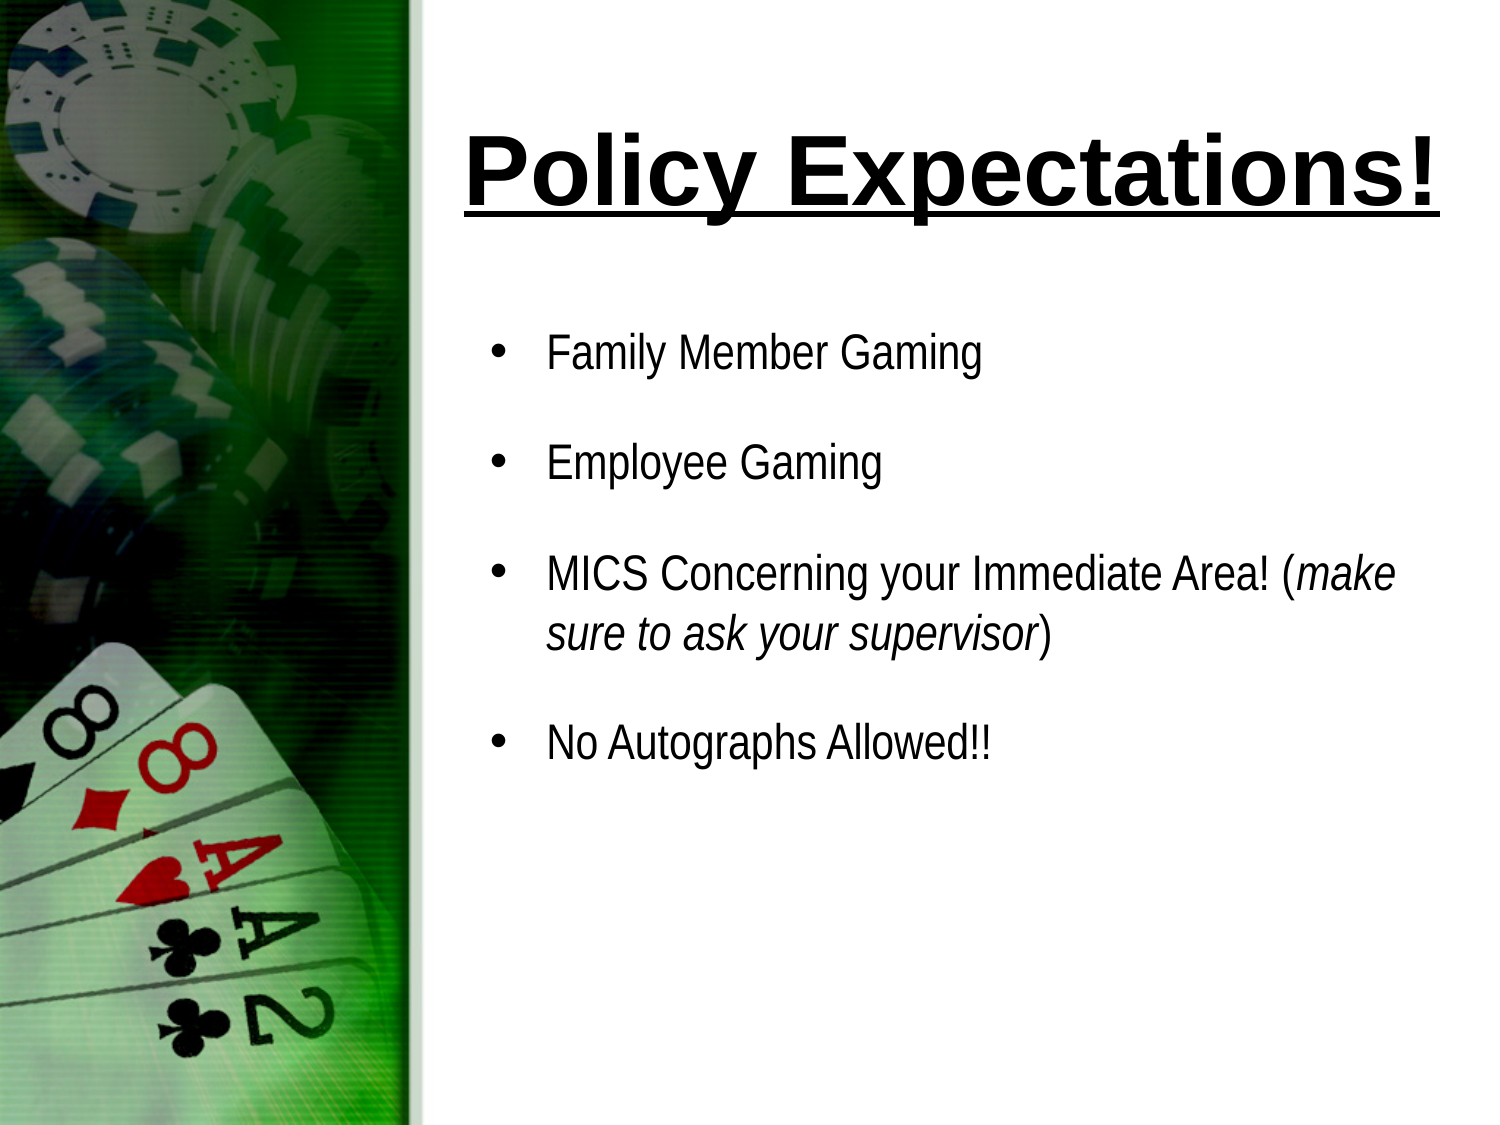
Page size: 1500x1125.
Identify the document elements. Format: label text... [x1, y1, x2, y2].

text_box Policy Expectations! [450, 45, 1463, 233]
picture [0, 0, 1500, 1125]
text_box Family Member Gaming Employee Gaming MICS Concerning your Immediate Area! (make sure to ask your supervisor) No Autographs Allowed!! [474, 312, 1463, 1050]
